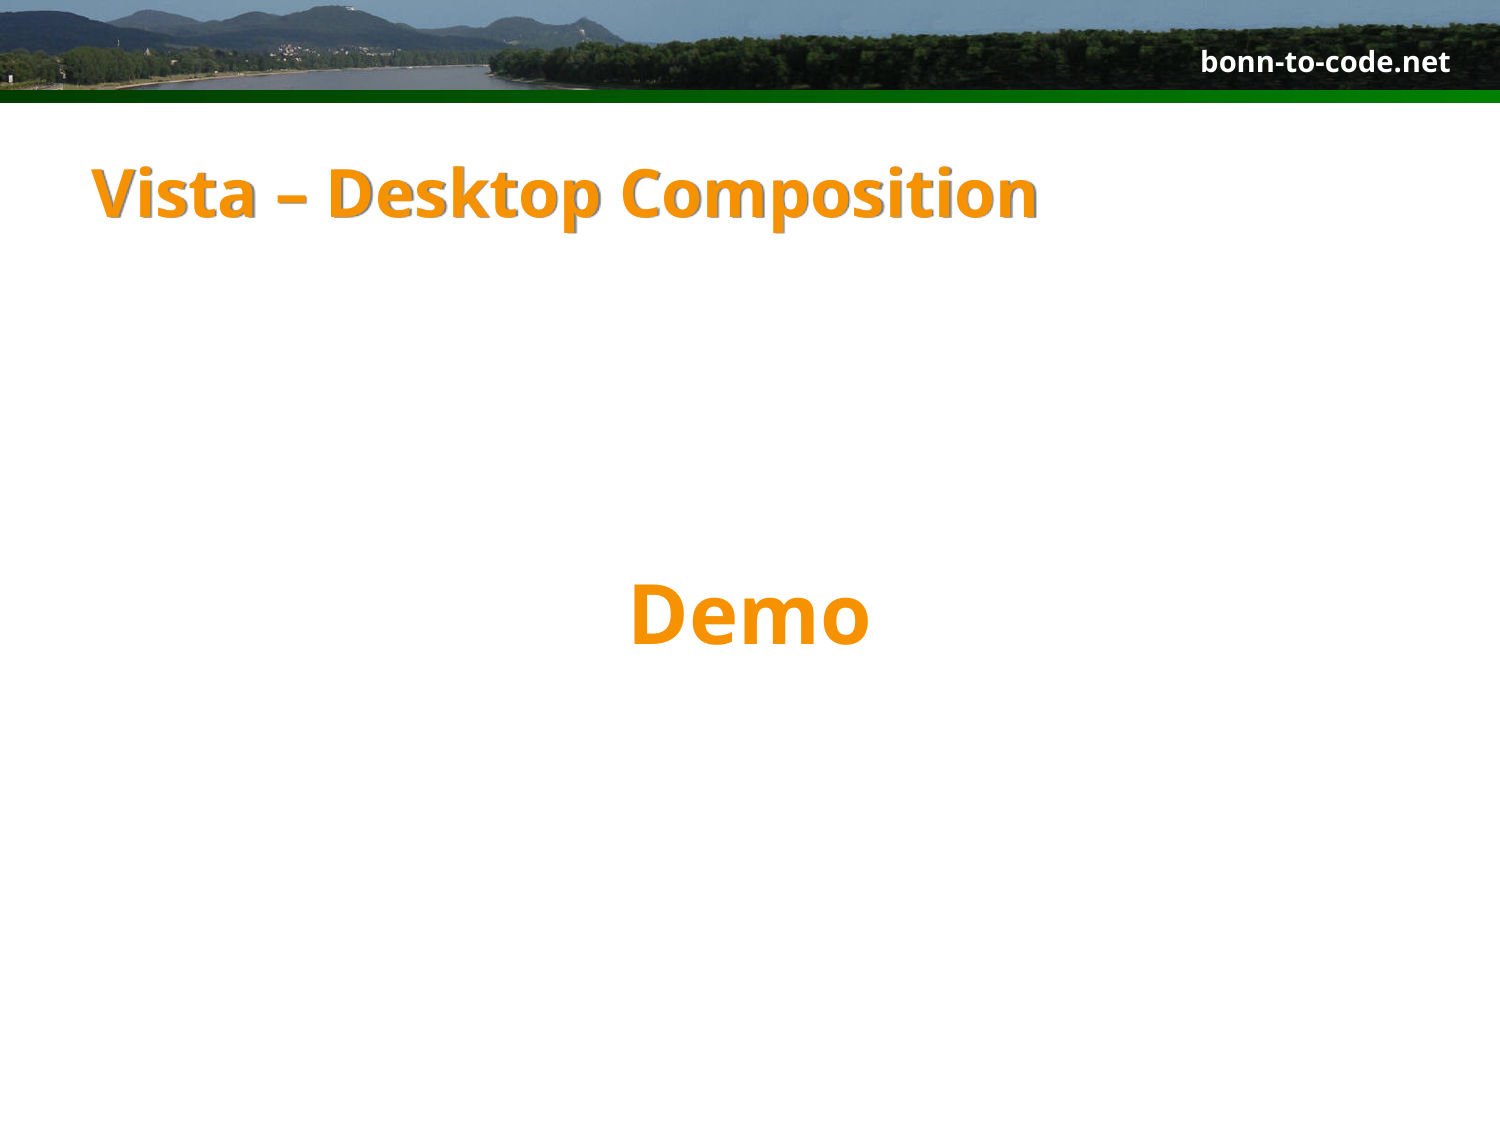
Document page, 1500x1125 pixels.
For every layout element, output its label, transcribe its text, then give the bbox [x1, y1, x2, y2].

list Demo [74, 266, 1426, 1095]
title Vista – Desktop Composition [76, 113, 1428, 268]
picture [0, 0, 1500, 90]
